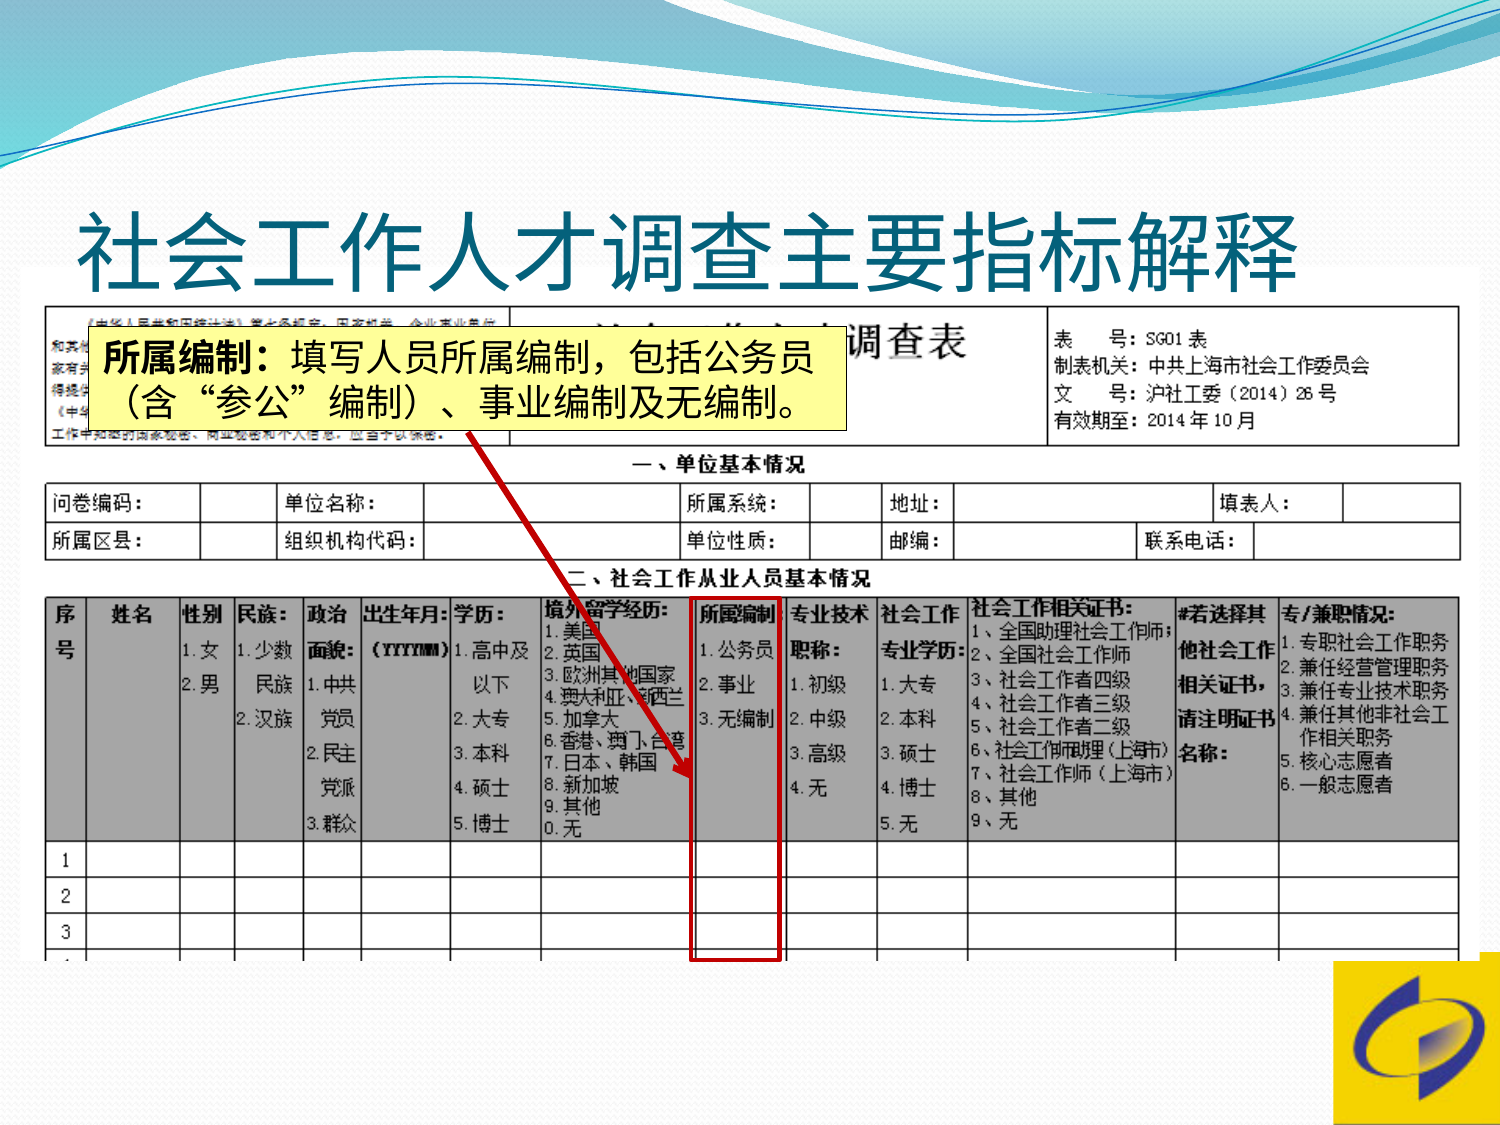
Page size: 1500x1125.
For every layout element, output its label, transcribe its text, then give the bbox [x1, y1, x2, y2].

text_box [467, 432, 692, 780]
picture [19, 266, 1480, 961]
picture [891, 266, 919, 276]
title 社会工作人才调查主要指标解释 [75, 115, 1425, 266]
picture [650, 266, 663, 272]
picture [713, 266, 748, 273]
picture [1333, 952, 1500, 1125]
picture [189, 266, 223, 281]
picture [623, 266, 632, 274]
picture [1153, 272, 1160, 285]
picture [995, 274, 1023, 282]
